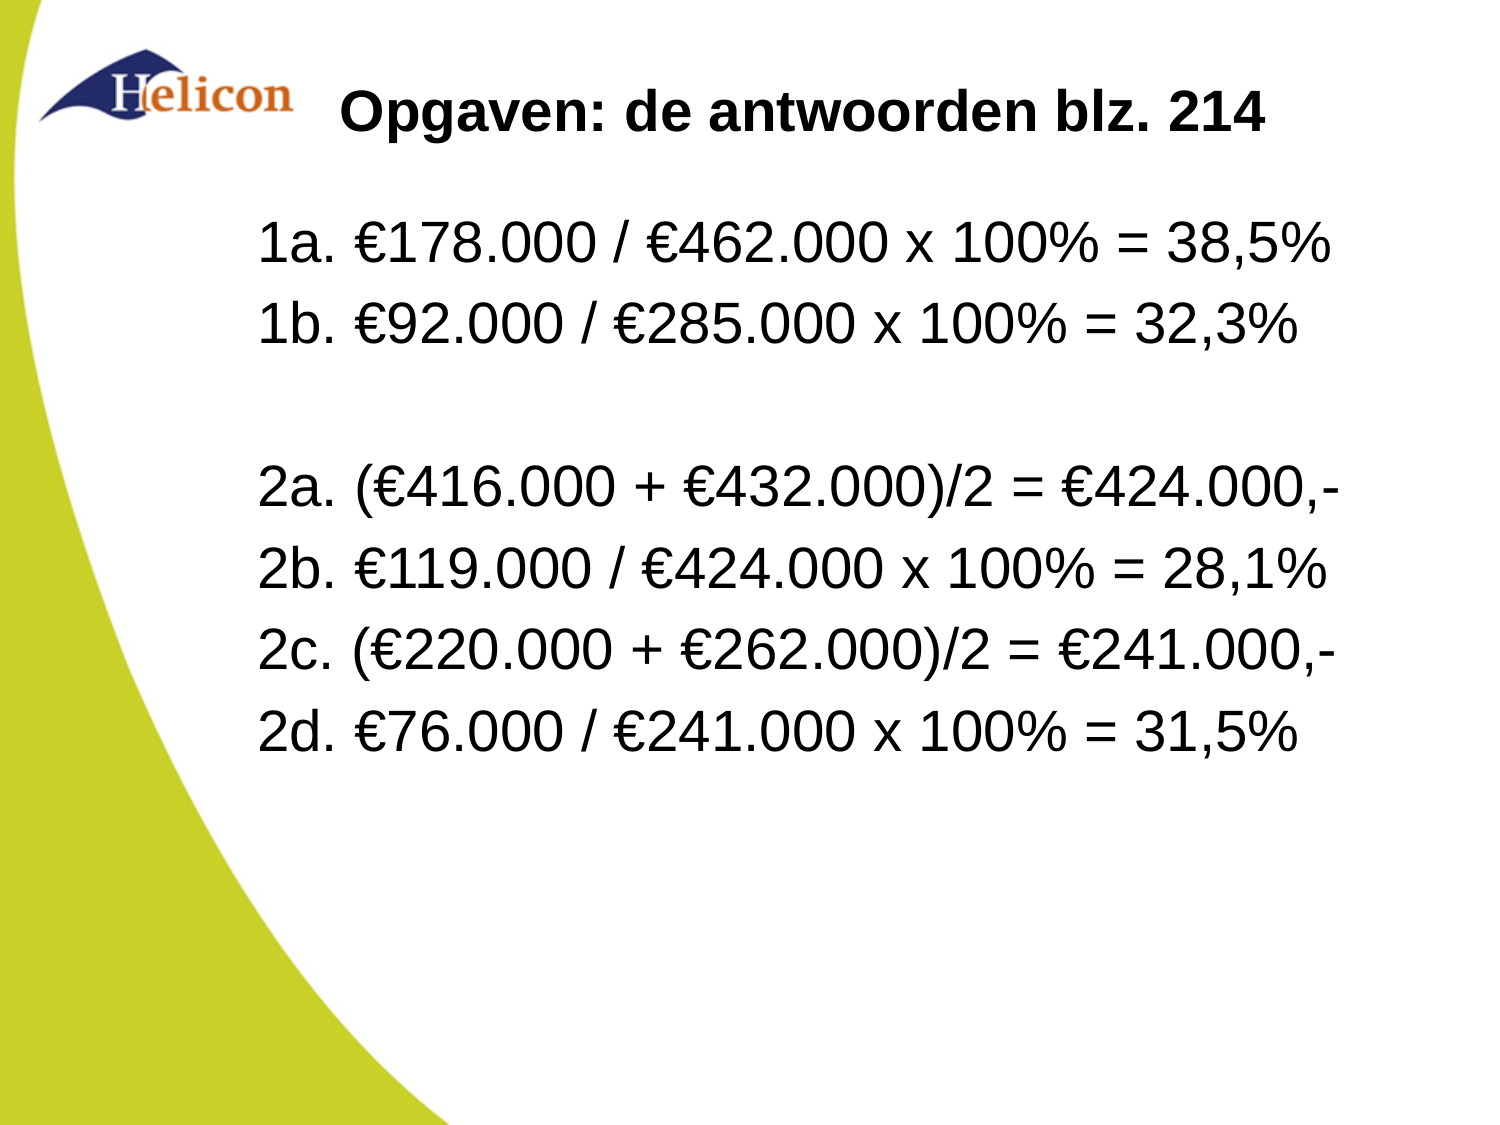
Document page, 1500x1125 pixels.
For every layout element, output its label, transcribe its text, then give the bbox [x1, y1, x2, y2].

list 1a. €178.000 / €462.000 x 100% = 38,5% 1b. €92.000 / €285.000 x 100% = 32,3% 2a. (€416.000 + €432.000)/2 = €424.000,- 2b. €119.000 / €424.000 x 100% = 28,1% 2c. (€220.000 + €262.000)/2 = €241.000,- 2d. €76.000 / €241.000 x 100% = 31,5% [242, 196, 1425, 1005]
title Opgaven: de antwoorden blz. 214 [324, 54, 1415, 161]
picture [0, 0, 1500, 1125]
